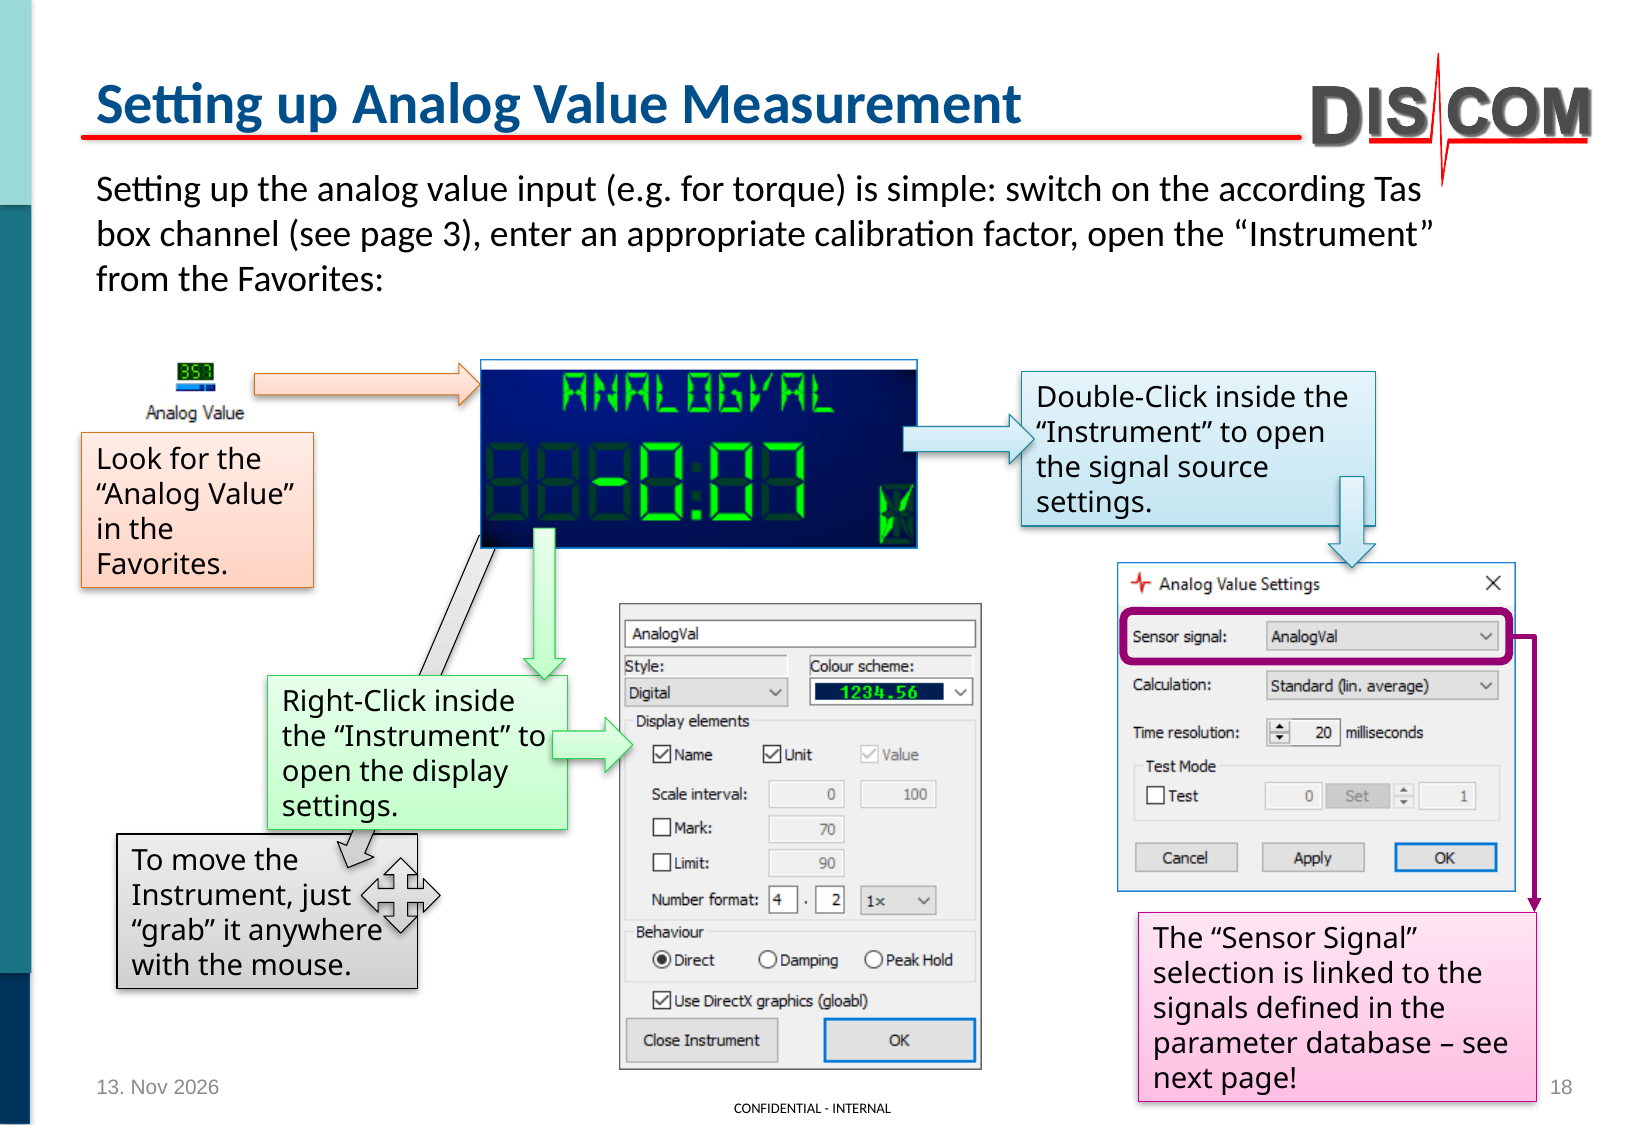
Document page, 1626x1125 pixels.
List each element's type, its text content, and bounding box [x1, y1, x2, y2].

slide_number 18 [1541, 1070, 1588, 1103]
text_box [336, 838, 375, 869]
picture [140, 346, 255, 433]
text_box [1327, 476, 1377, 560]
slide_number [81, 1070, 281, 1103]
text_box [360, 857, 441, 934]
picture [619, 603, 982, 1071]
text_box Look for the “Analog Value” in the Favorites. [81, 432, 314, 588]
text_box Setting up the analog value input (e.g. for torque) is simple: switch on the according Tas box channel (see page 3), enter an appropriate calibration factor, open the “Instrument” from the Favorites: [81, 156, 1460, 307]
picture [1312, 53, 1594, 187]
text_box Double-Click inside the “Instrument” to open the signal source settings. [1021, 371, 1376, 527]
text_box [922, 413, 1035, 465]
text_box [522, 557, 567, 681]
text_box Right-Click inside the “Instrument” to open the display settings. [267, 675, 568, 830]
picture [480, 359, 918, 549]
text_box [419, 546, 493, 674]
text_box To move the Instrument, just “grab” it anywhere with the mouse. [116, 833, 418, 989]
picture [1117, 562, 1516, 892]
text_box [552, 716, 613, 774]
text_box The “Sensor Signal” selection is linked to the signals defined in the parameter database – see next page! [1138, 912, 1537, 1102]
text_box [1509, 636, 1535, 913]
text_box [259, 362, 474, 407]
title Setting up Analog Value Measurement [81, 66, 1286, 135]
